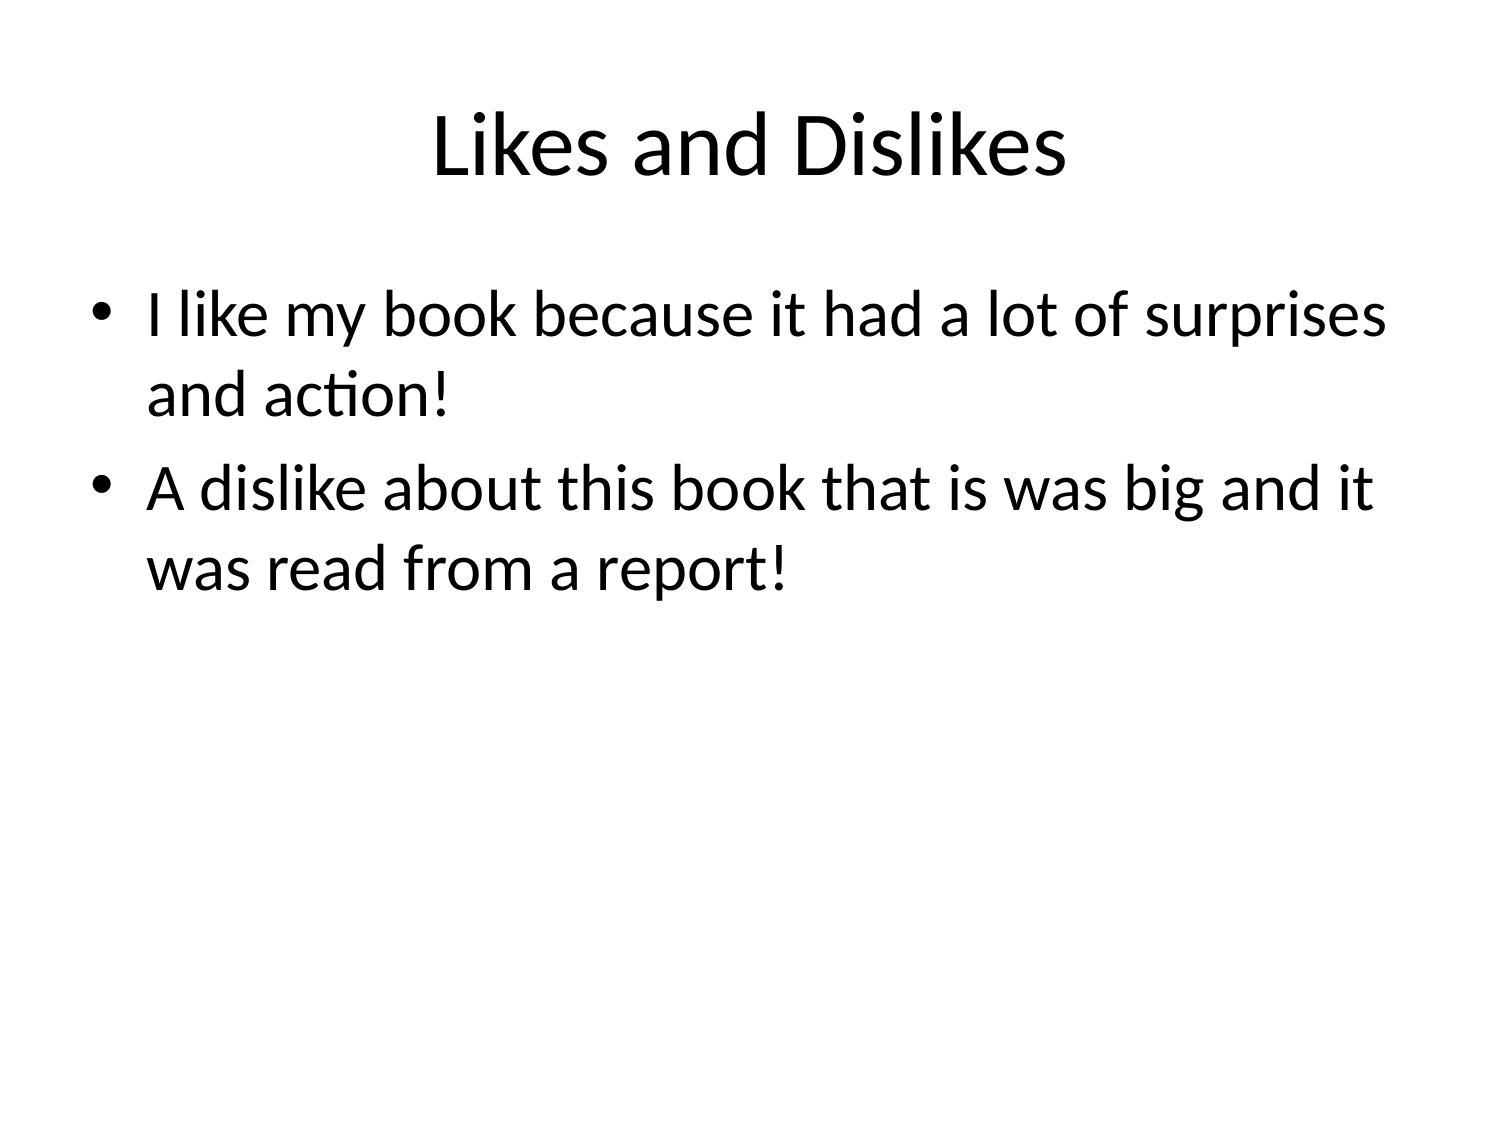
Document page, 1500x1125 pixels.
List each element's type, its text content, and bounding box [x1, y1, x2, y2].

title Likes and Dislikes [75, 45, 1425, 233]
list I like my book because it had a lot of surprises and action! A dislike about this book that is was big and it was read from a report! [75, 262, 1425, 1005]
